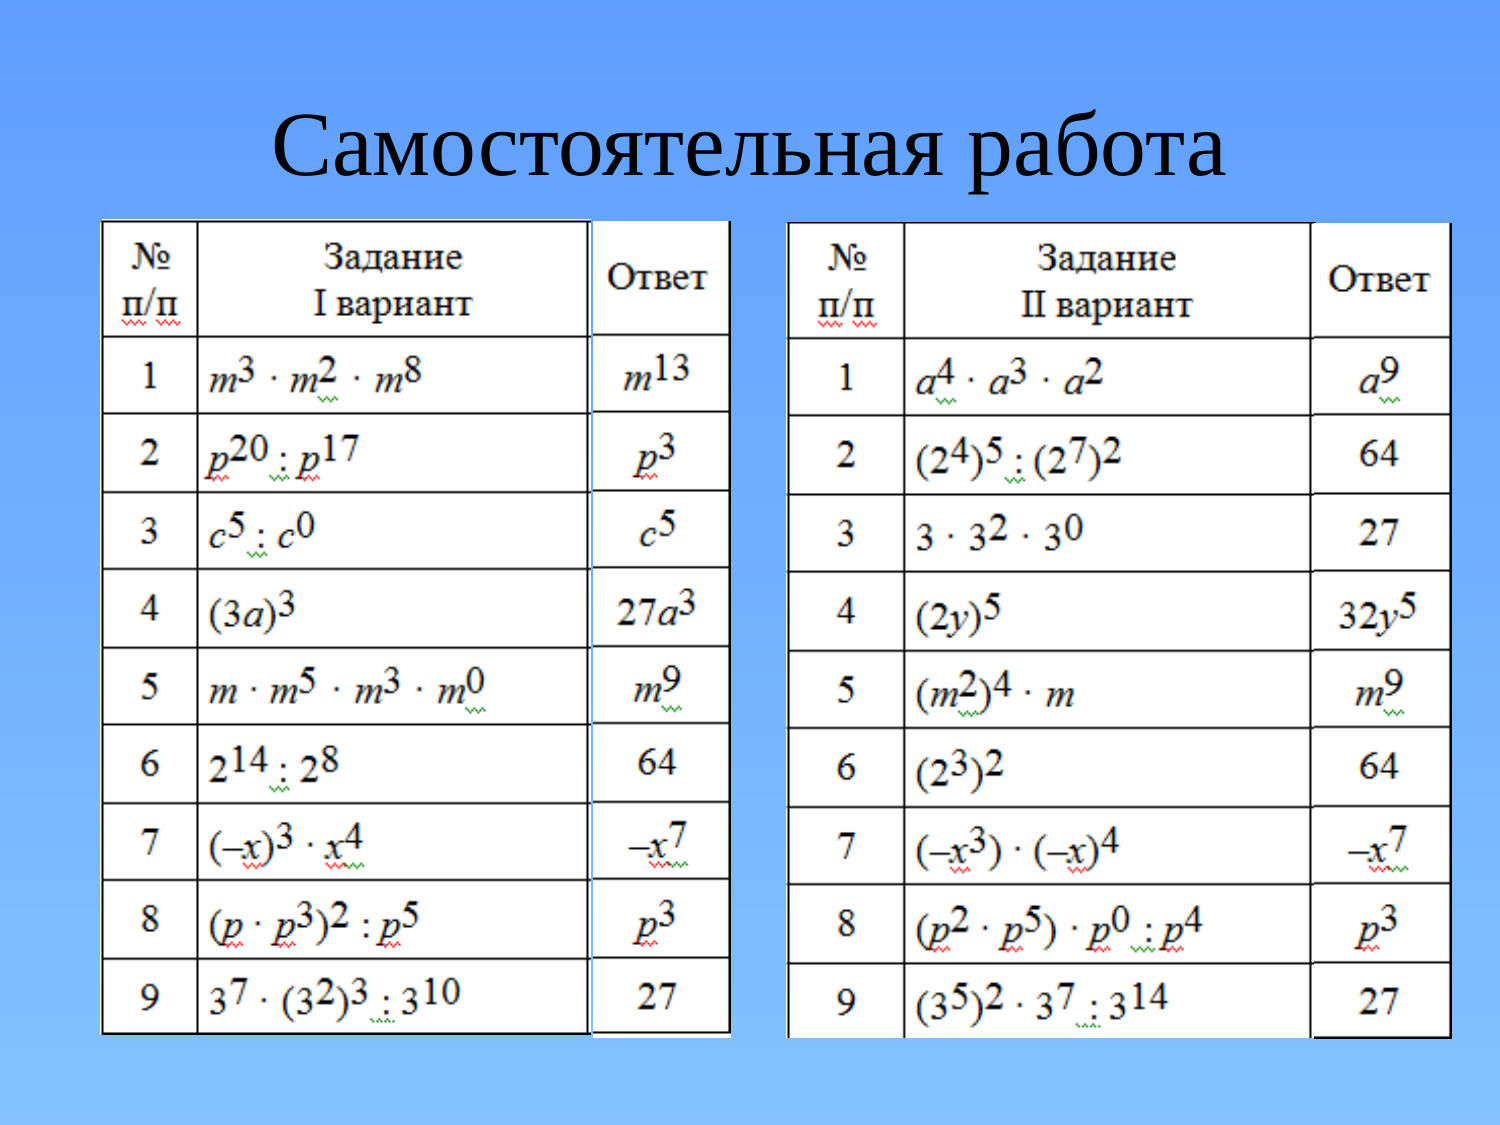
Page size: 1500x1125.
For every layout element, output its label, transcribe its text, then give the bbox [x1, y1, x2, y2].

title Самостоятельная работа [75, 45, 1425, 233]
picture [100, 219, 591, 1036]
picture [592, 221, 731, 1039]
picture [786, 221, 1452, 1039]
